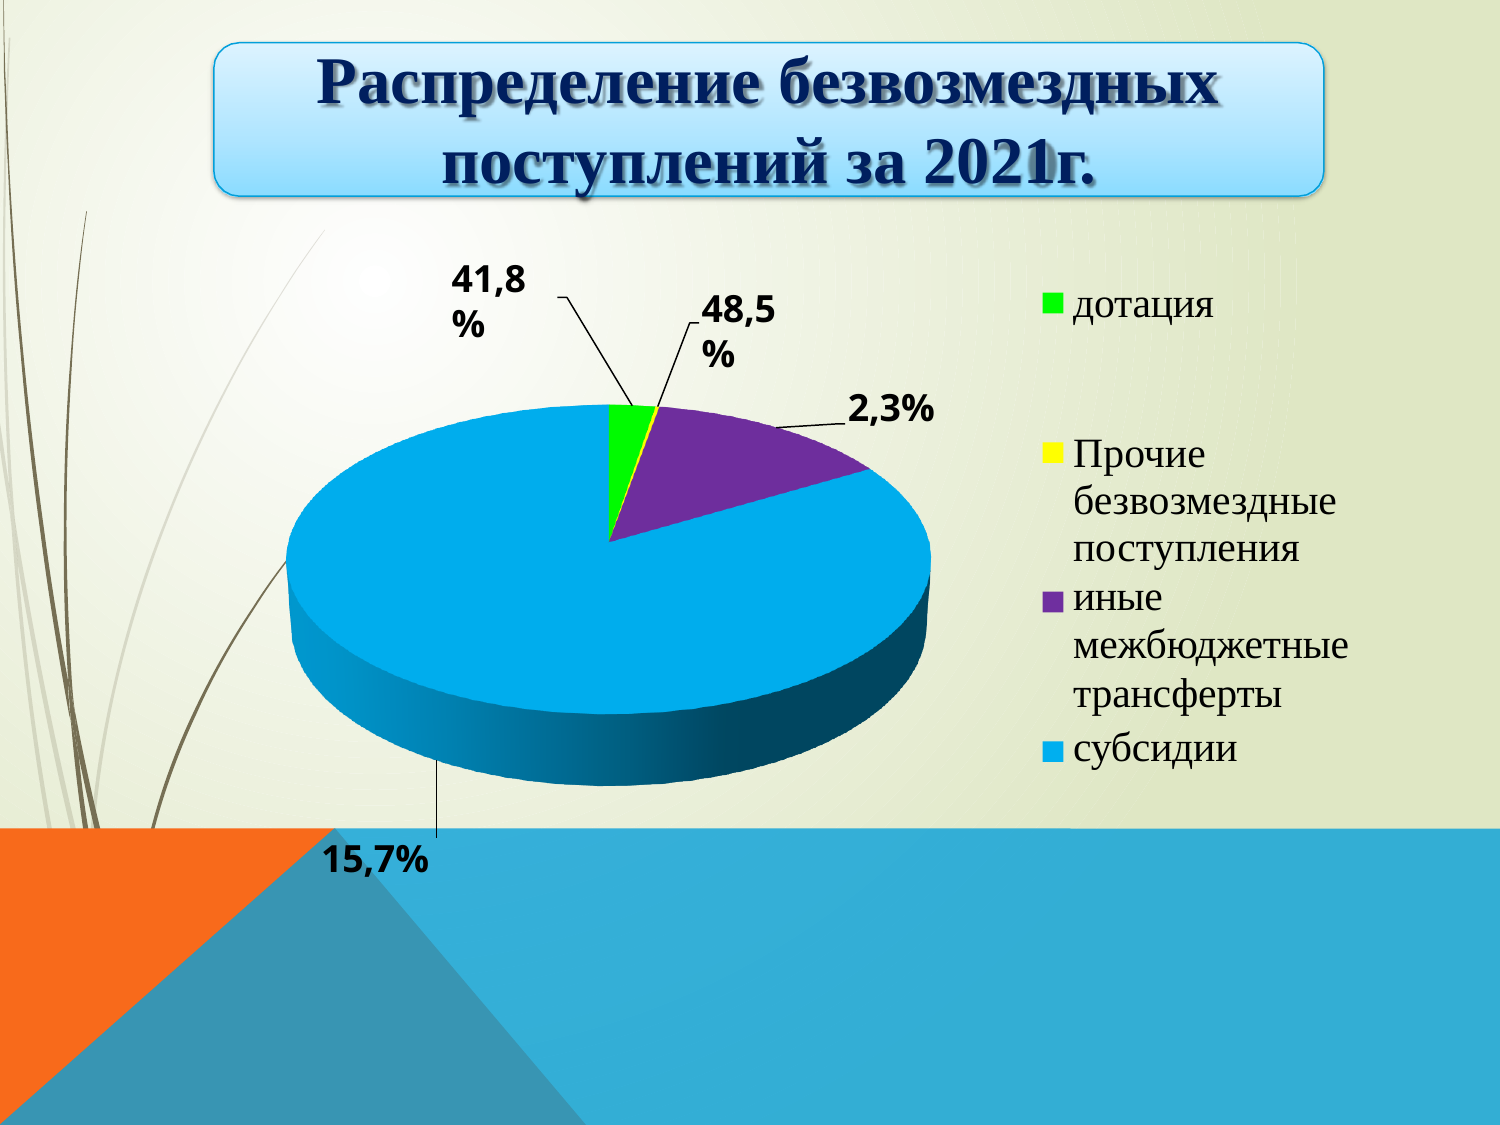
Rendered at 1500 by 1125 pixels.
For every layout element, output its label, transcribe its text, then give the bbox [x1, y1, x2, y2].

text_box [1042, 292, 1064, 763]
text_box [207, 14, 1330, 256]
text_box 41,8% [449, 264, 557, 278]
text_box дотация [1071, 274, 1218, 278]
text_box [0, 278, 1500, 1125]
